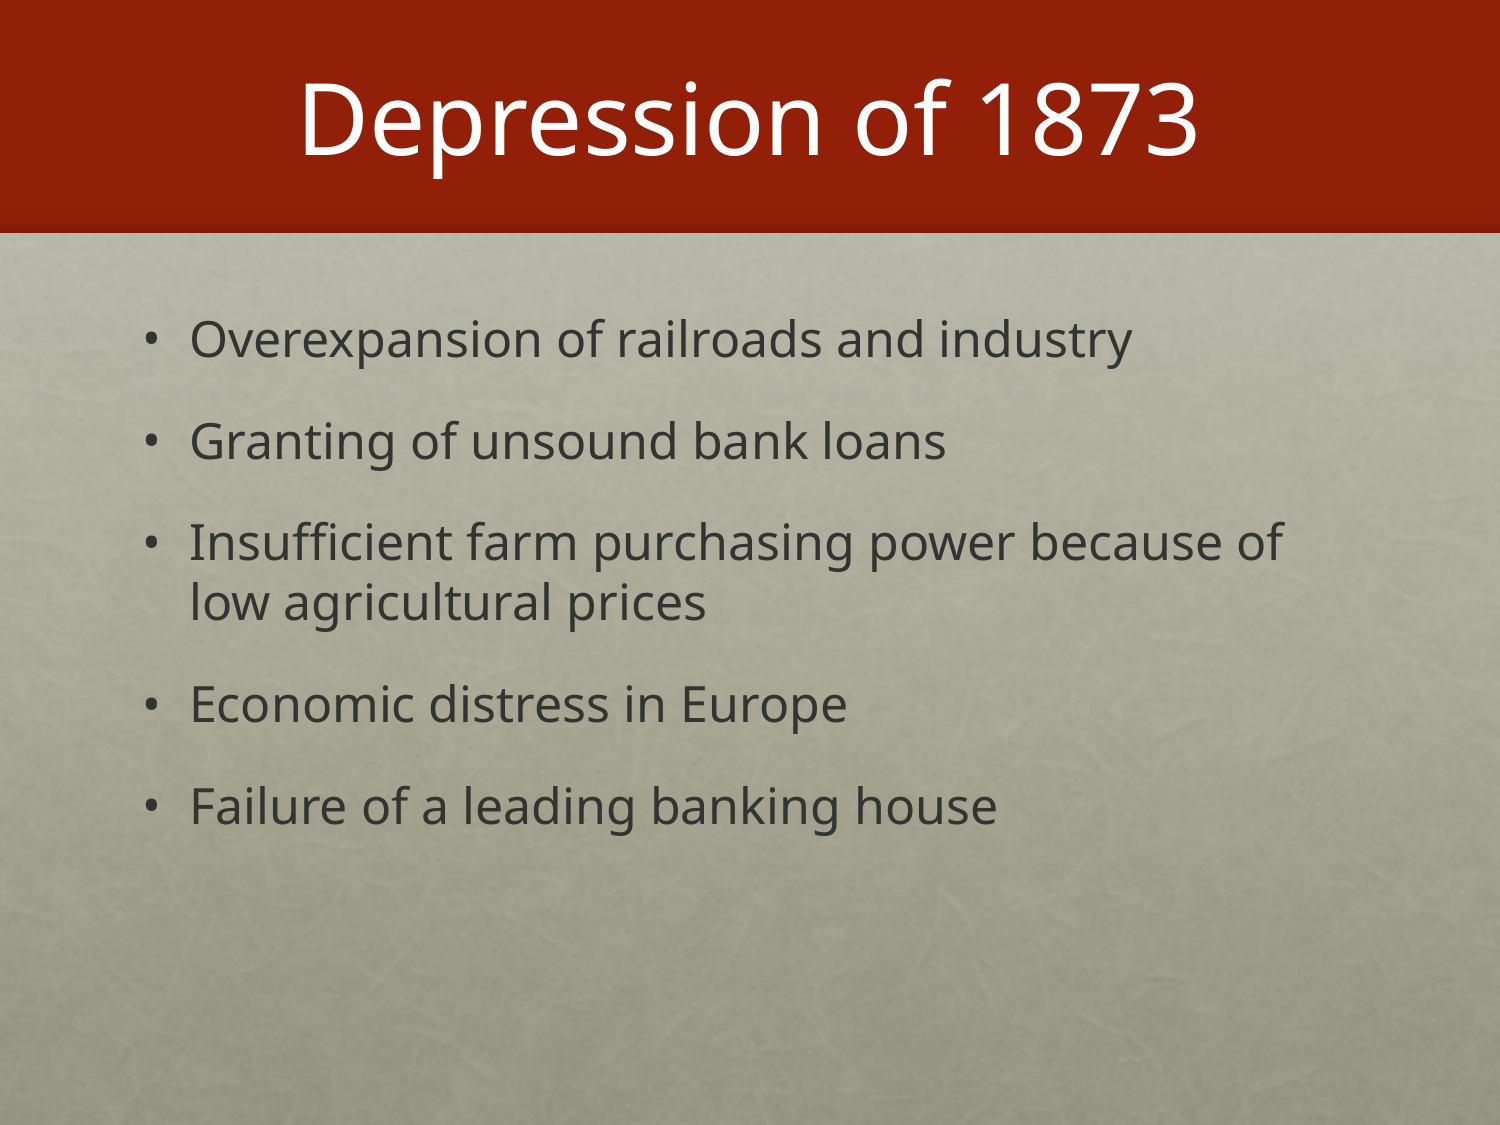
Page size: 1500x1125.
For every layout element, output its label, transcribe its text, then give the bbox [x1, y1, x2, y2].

picture [0, 214, 1500, 1125]
title Depression of 1873 [127, 10, 1372, 221]
list Overexpansion of railroads and industry Granting of unsound bank loans Insufficient farm purchasing power because of low agricultural prices Economic distress in Europe Failure of a leading banking house [127, 299, 1372, 1005]
